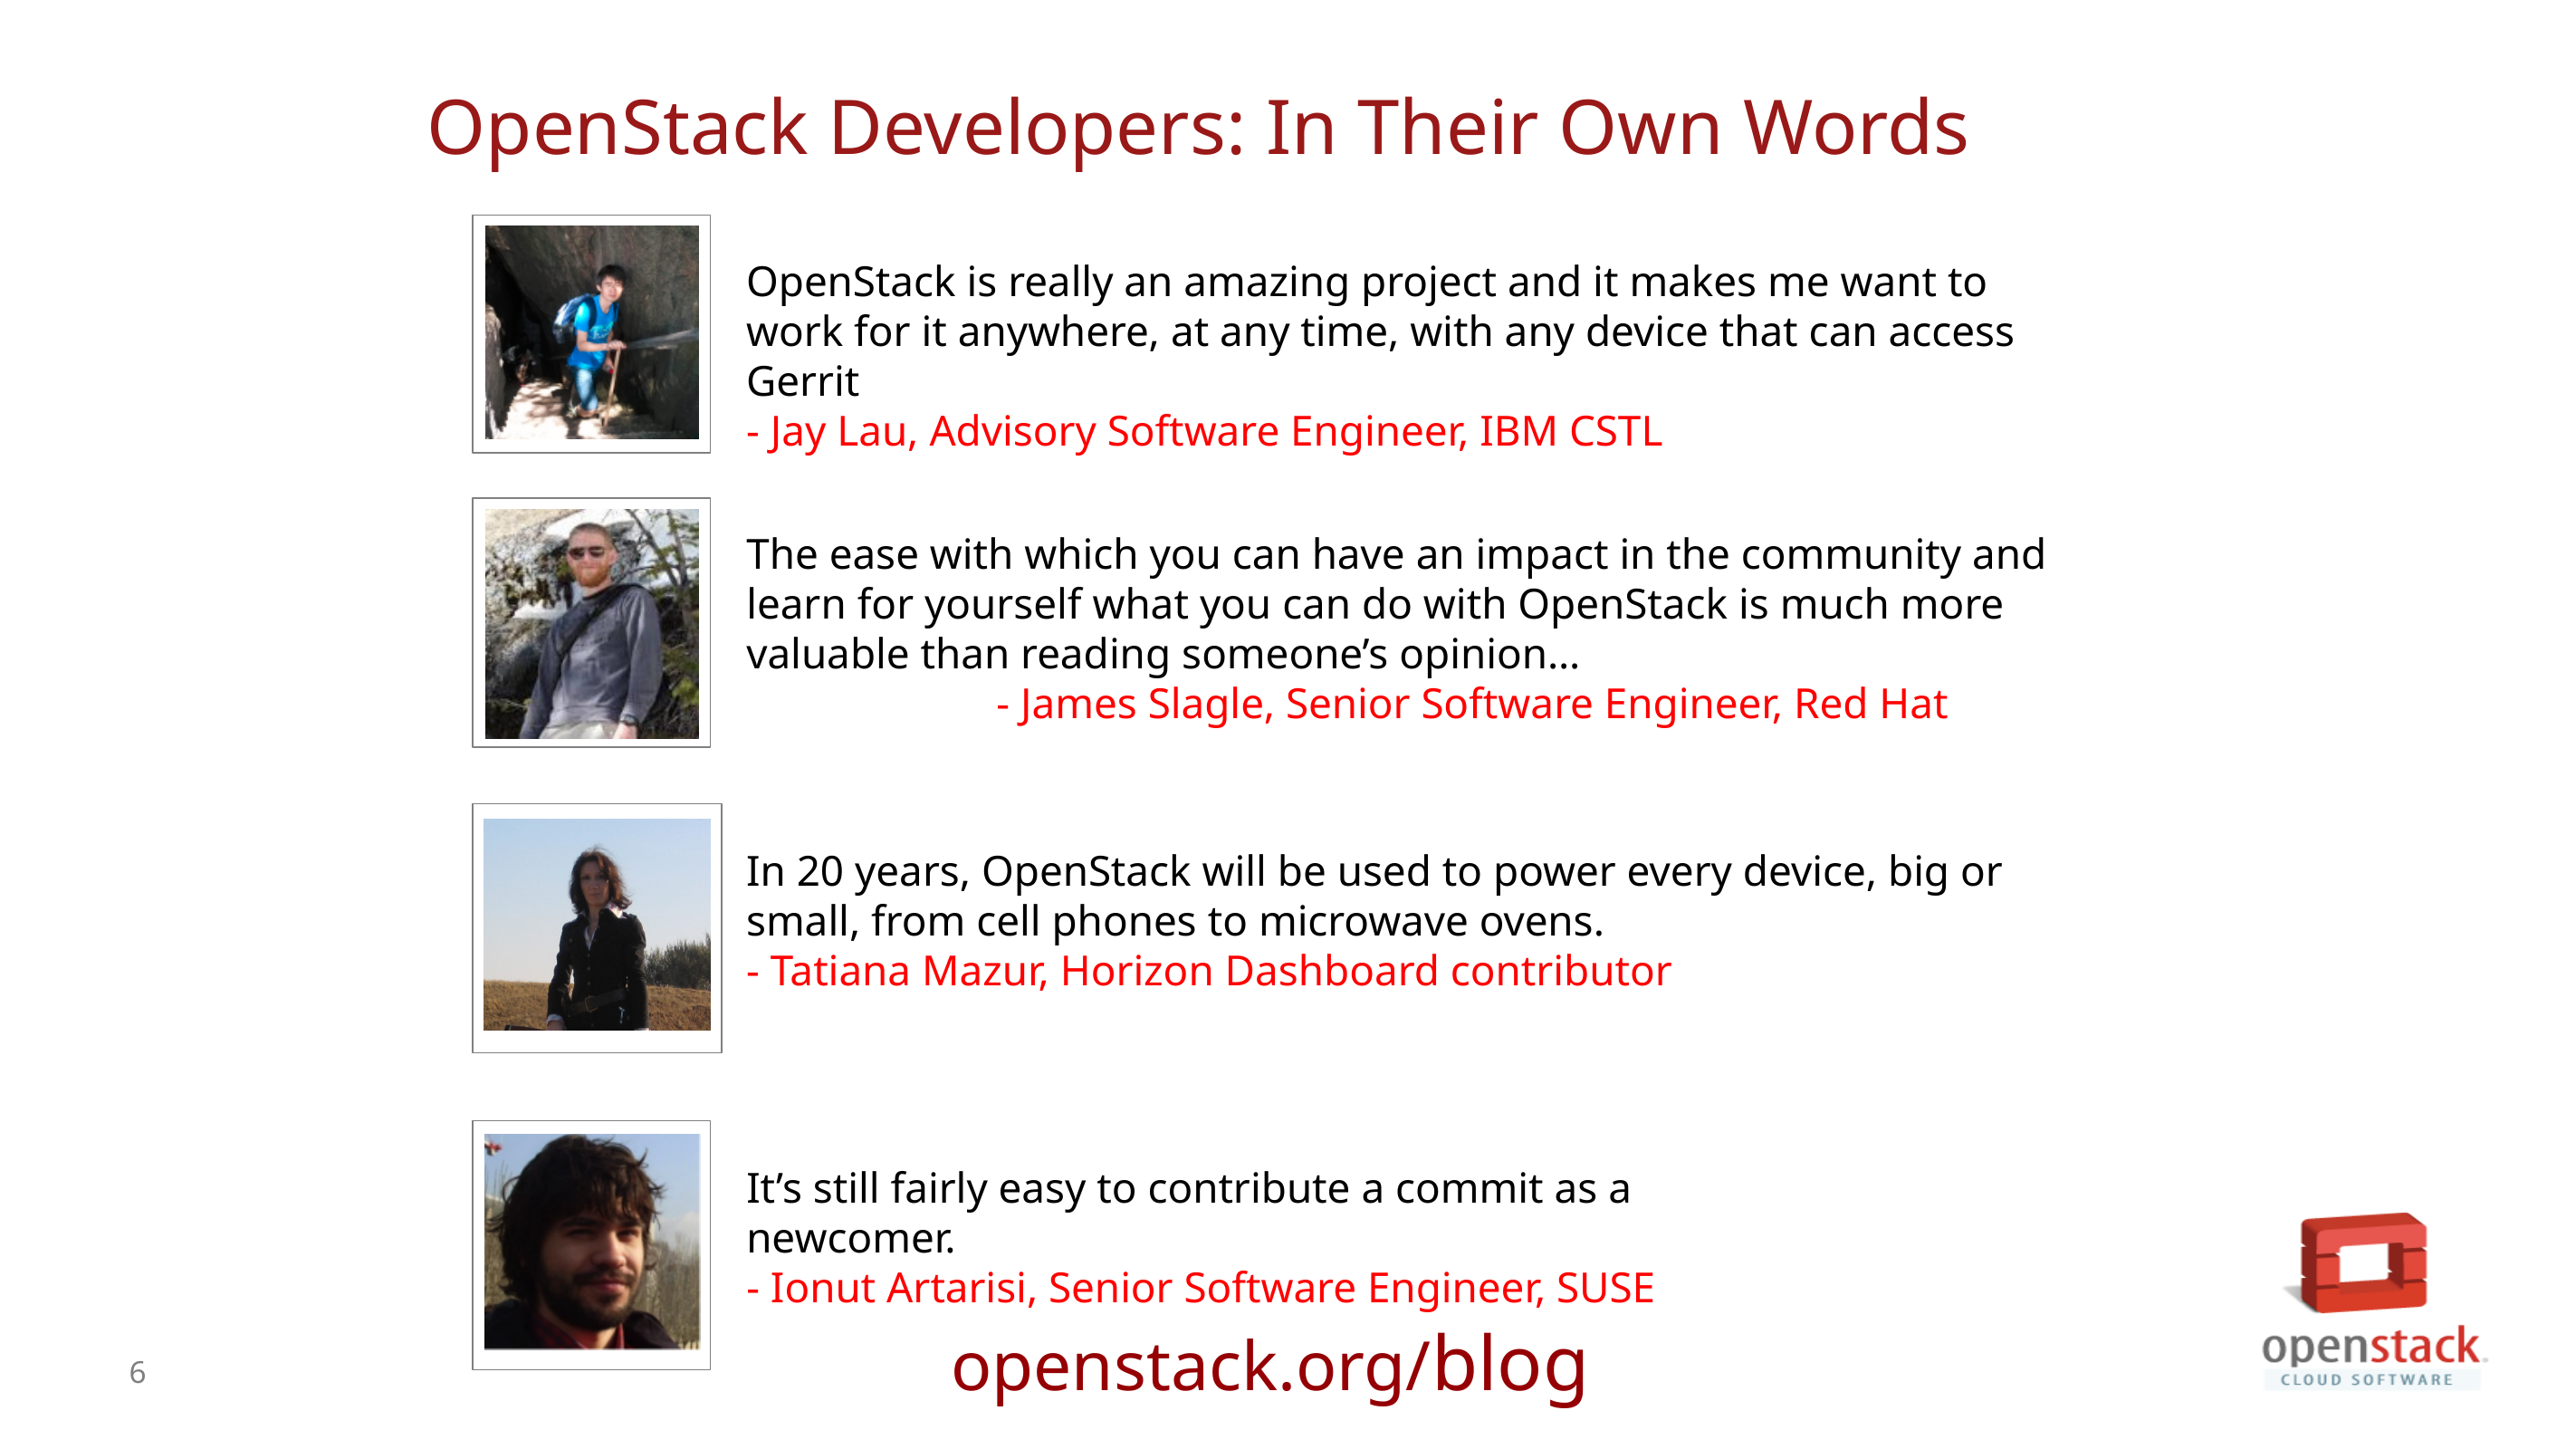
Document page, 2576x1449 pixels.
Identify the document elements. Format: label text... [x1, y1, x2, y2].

picture [484, 1134, 701, 1350]
picture [485, 509, 700, 740]
picture [484, 819, 711, 1031]
text_box The ease with which you can have an impact in the community and learn for yourself what you can do with OpenStack is much more valuable than reading someone’s opinion… - James Slagle, Senior Software Engineer, Red Hat [733, 521, 2125, 734]
text_box [472, 1120, 711, 1370]
text_box OpenStack is really an amazing project and it makes me want to work for it anywhere, at any time, with any device that can access Gerrit - Jay Lau, Advisory Software Engineer, IBM CSTL [733, 248, 2080, 462]
picture [485, 226, 700, 440]
text_box [472, 803, 722, 1053]
text_box [472, 498, 711, 748]
picture [2223, 1188, 2530, 1419]
text_box [472, 215, 711, 453]
title OpenStack Developers: In Their Own Words [426, 79, 1982, 199]
text_box In 20 years, OpenStack will be used to power every device, big or small, from cell phones to microwave ovens. - Tatiana Mazur, Horizon Dashboard contributor [733, 837, 2095, 1001]
text_box openstack.org/blog [937, 1308, 1623, 1412]
text_box It’s still fairly easy to contribute a commit as a newcomer. - Ionut Artarisi, Senior Software Engineer, SUSE [733, 1154, 1858, 1318]
